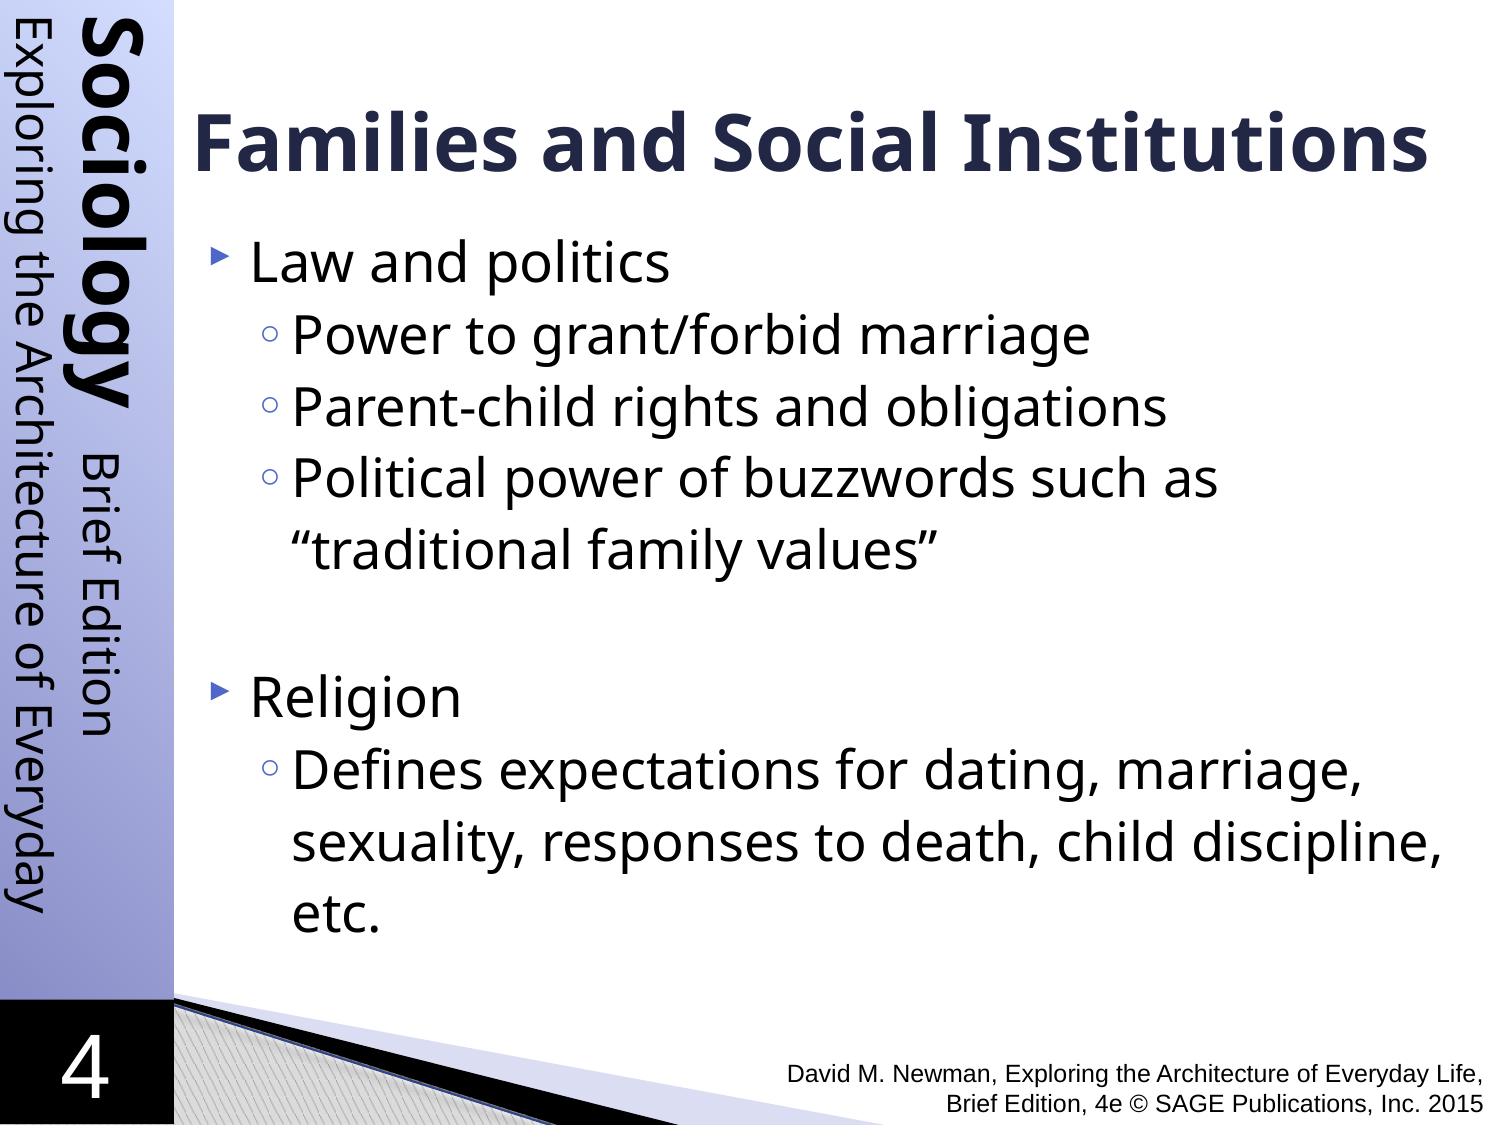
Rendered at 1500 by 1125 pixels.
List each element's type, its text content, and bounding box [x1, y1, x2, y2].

title Families and Social Institutions [150, 0, 1500, 188]
footer David M. Newman, Exploring the Architecture of Everyday Life, Brief Edition, 4e © SAGE Publications, Inc. 2015 [737, 1065, 1500, 1125]
list Law and politics Power to grant/forbid marriage Parent-child rights and obligations Political power of buzzwords such as “traditional family values” Religion Defines expectations for dating, marriage, sexuality, responses to death, child discipline, etc. [174, 212, 1500, 955]
picture [174, 1003, 558, 1125]
